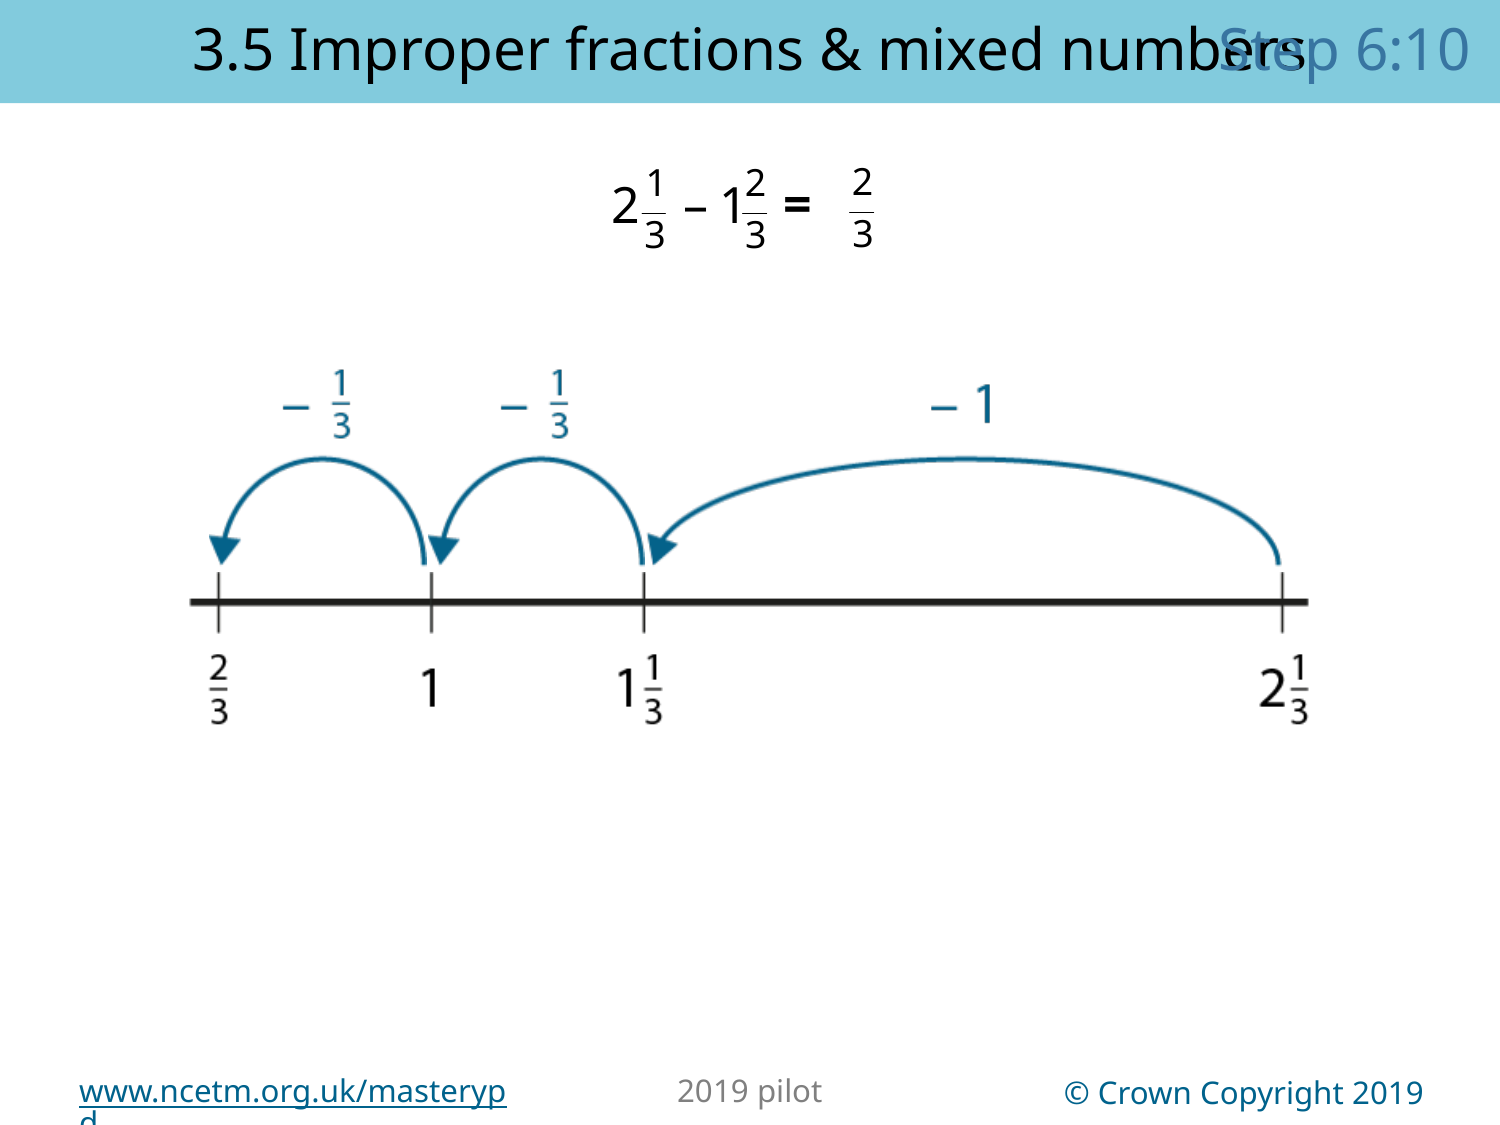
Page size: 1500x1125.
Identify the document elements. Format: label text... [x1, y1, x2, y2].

picture [101, 339, 1399, 761]
picture [899, 364, 1061, 444]
list Step 6:10 [0, 0, 1500, 104]
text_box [782, 161, 879, 254]
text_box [609, 162, 773, 255]
